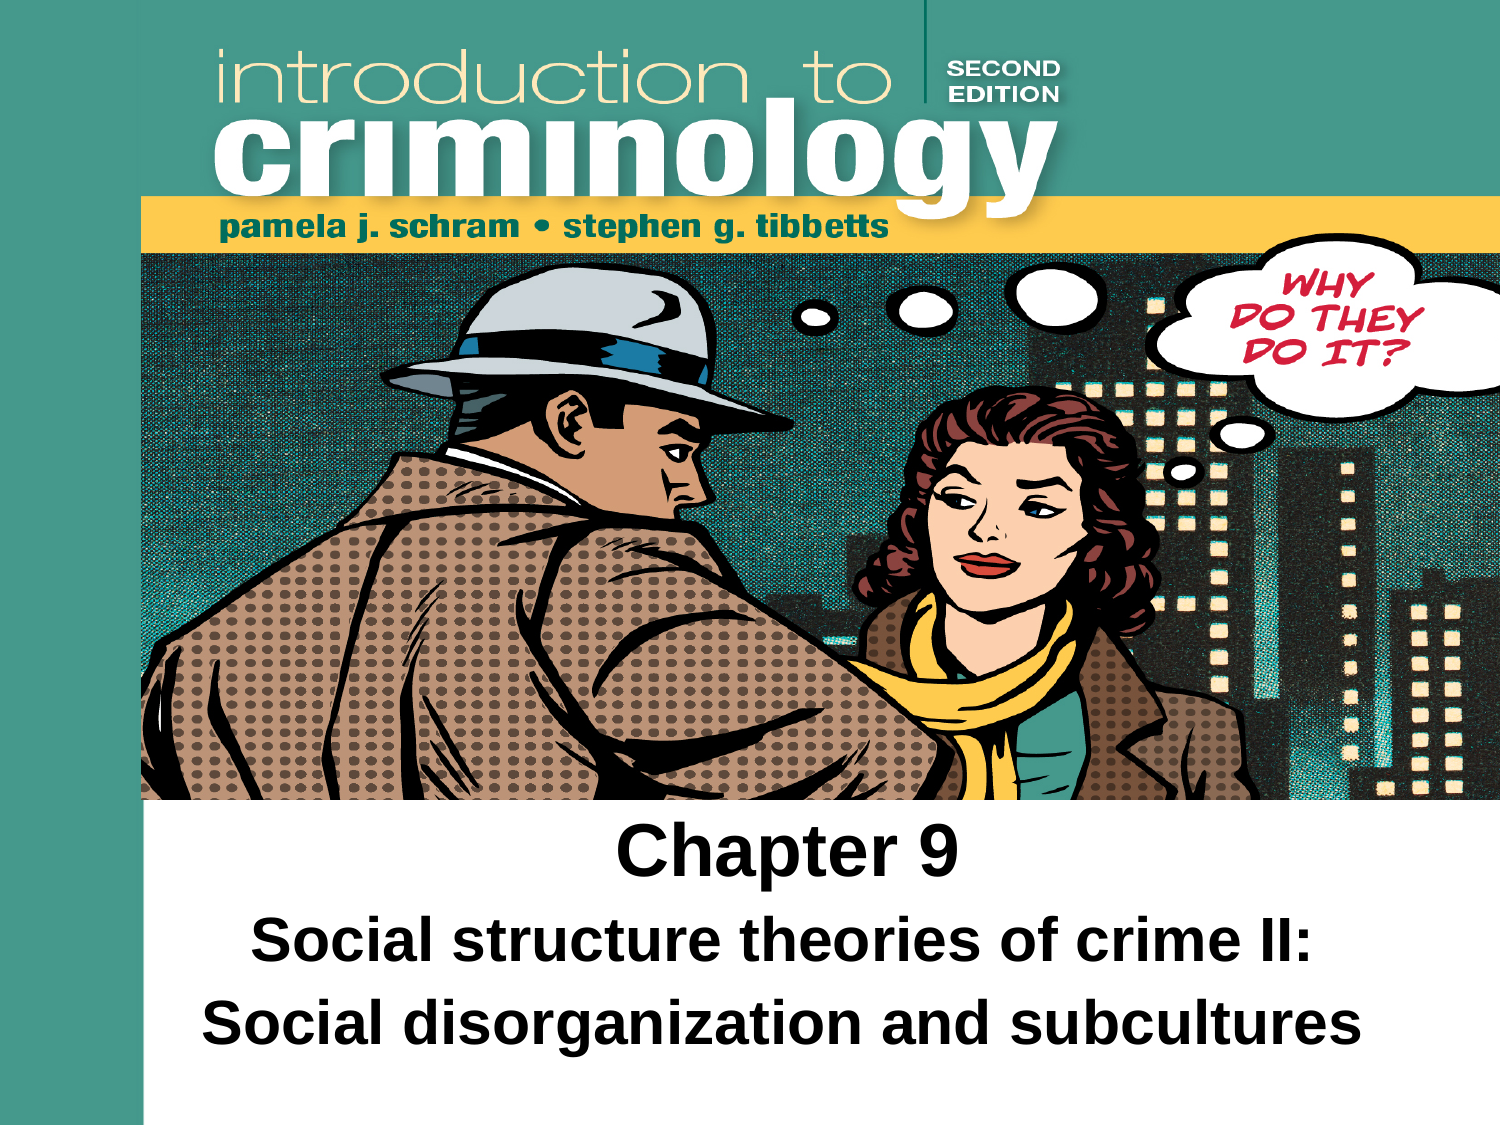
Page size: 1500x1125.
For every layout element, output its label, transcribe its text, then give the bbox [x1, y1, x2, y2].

list Social structure theories of crime II: Social disorganization and subcultures [136, 900, 1430, 1100]
picture [0, 0, 1500, 1125]
title Chapter 9 [141, 801, 1435, 900]
